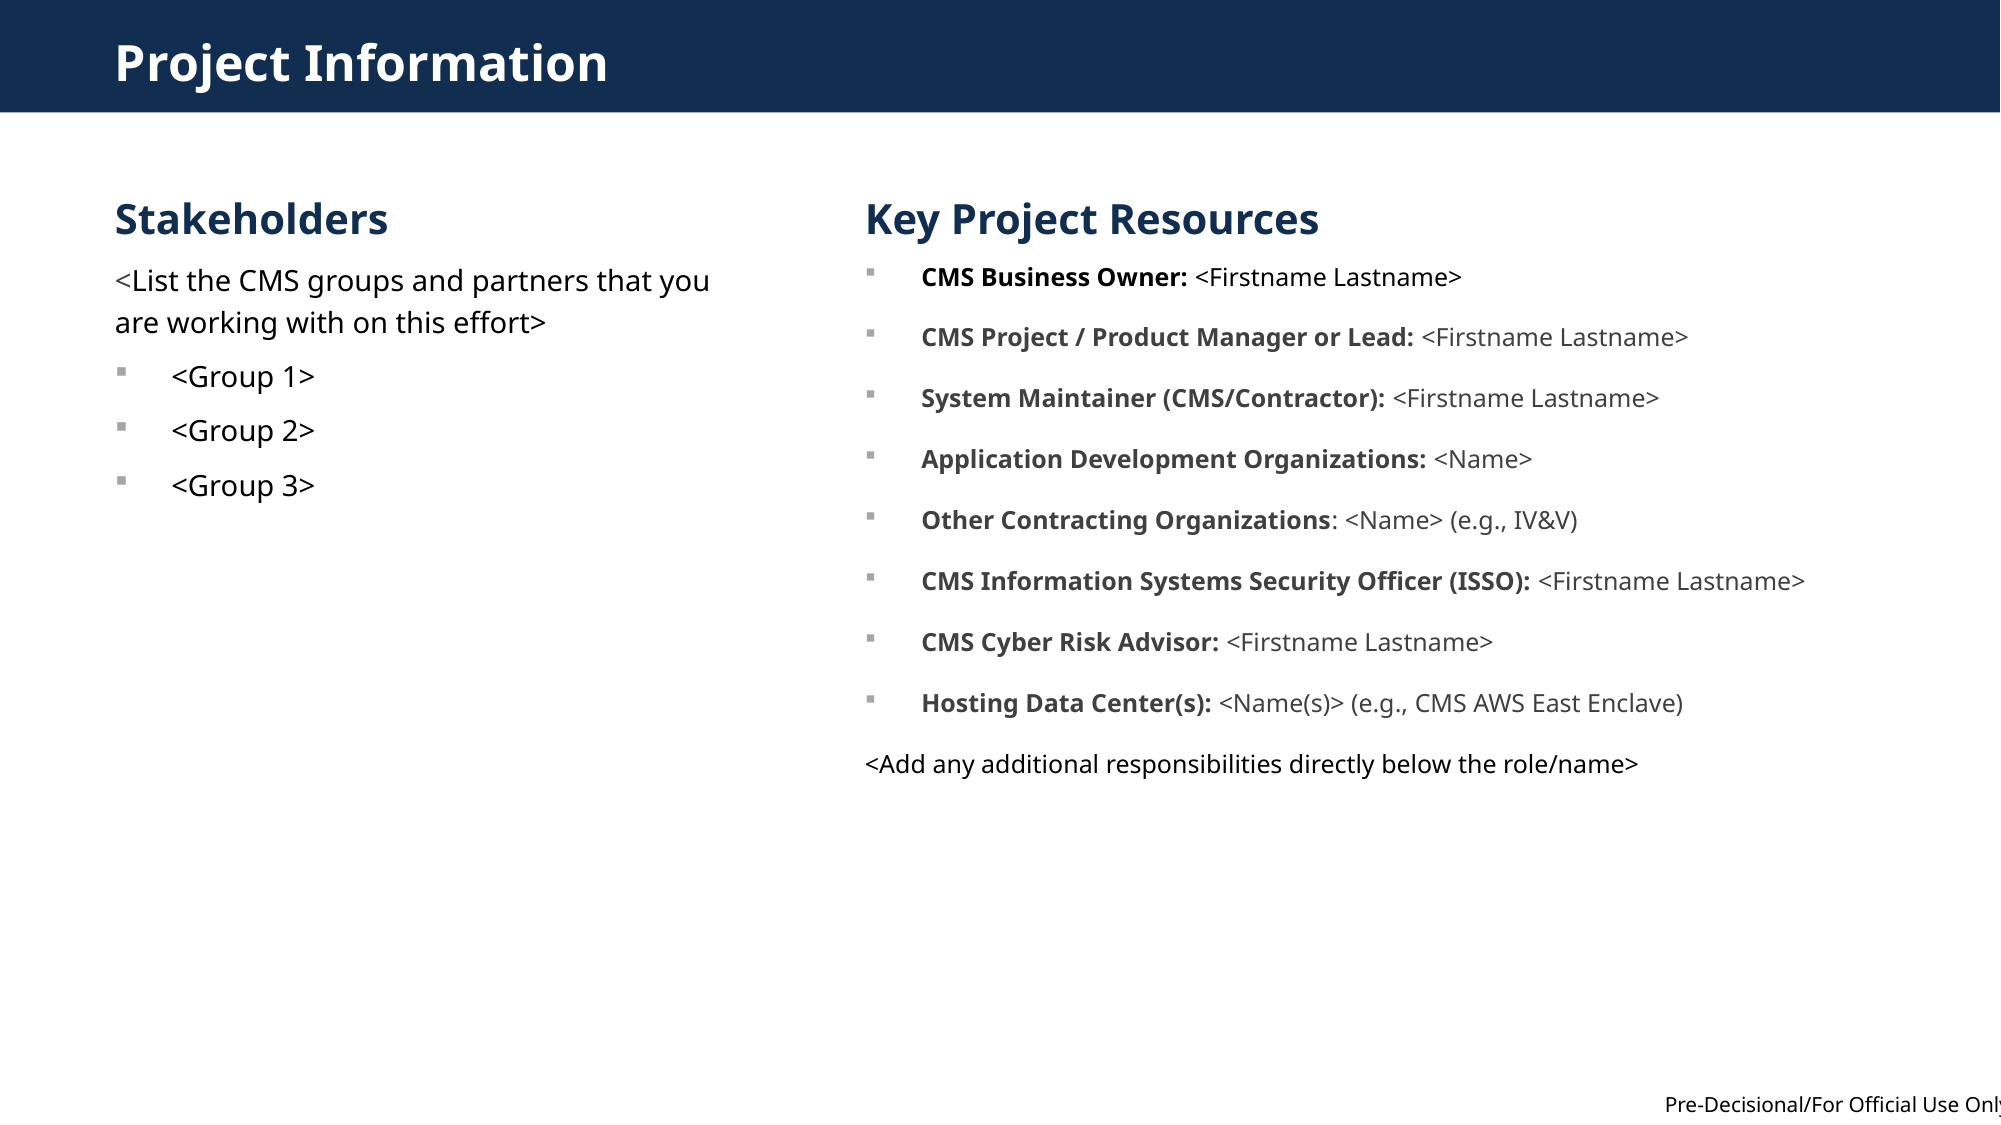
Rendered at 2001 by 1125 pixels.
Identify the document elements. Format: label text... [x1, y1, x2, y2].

list Stakeholders <List the CMS groups and partners that you are working with on this effort> <Group 1> <Group 2> <Group 3> [99, 174, 775, 875]
title Project Information [99, 29, 998, 93]
text_box Key Project Resources Project Resources CMS Business Owner: <Firstname Lastname> CMS Project / Product Manager or Lead: <Firstname Lastname> System Maintainer (CMS/Contractor): <Firstname Lastname> Application Development Organizations: <Name> Other Contracting Organizations: <Name> (e.g., IV&V) CMS Information Systems Security Officer (ISSO): <Firstname Lastname> CMS Cyber Risk Advisor: <Firstname Lastname> Hosting Data Center(s): <Name(s)> (e.g., CMS AWS East Enclave) <Add any additional responsibilities directly below the role/name> [849, 174, 1825, 900]
